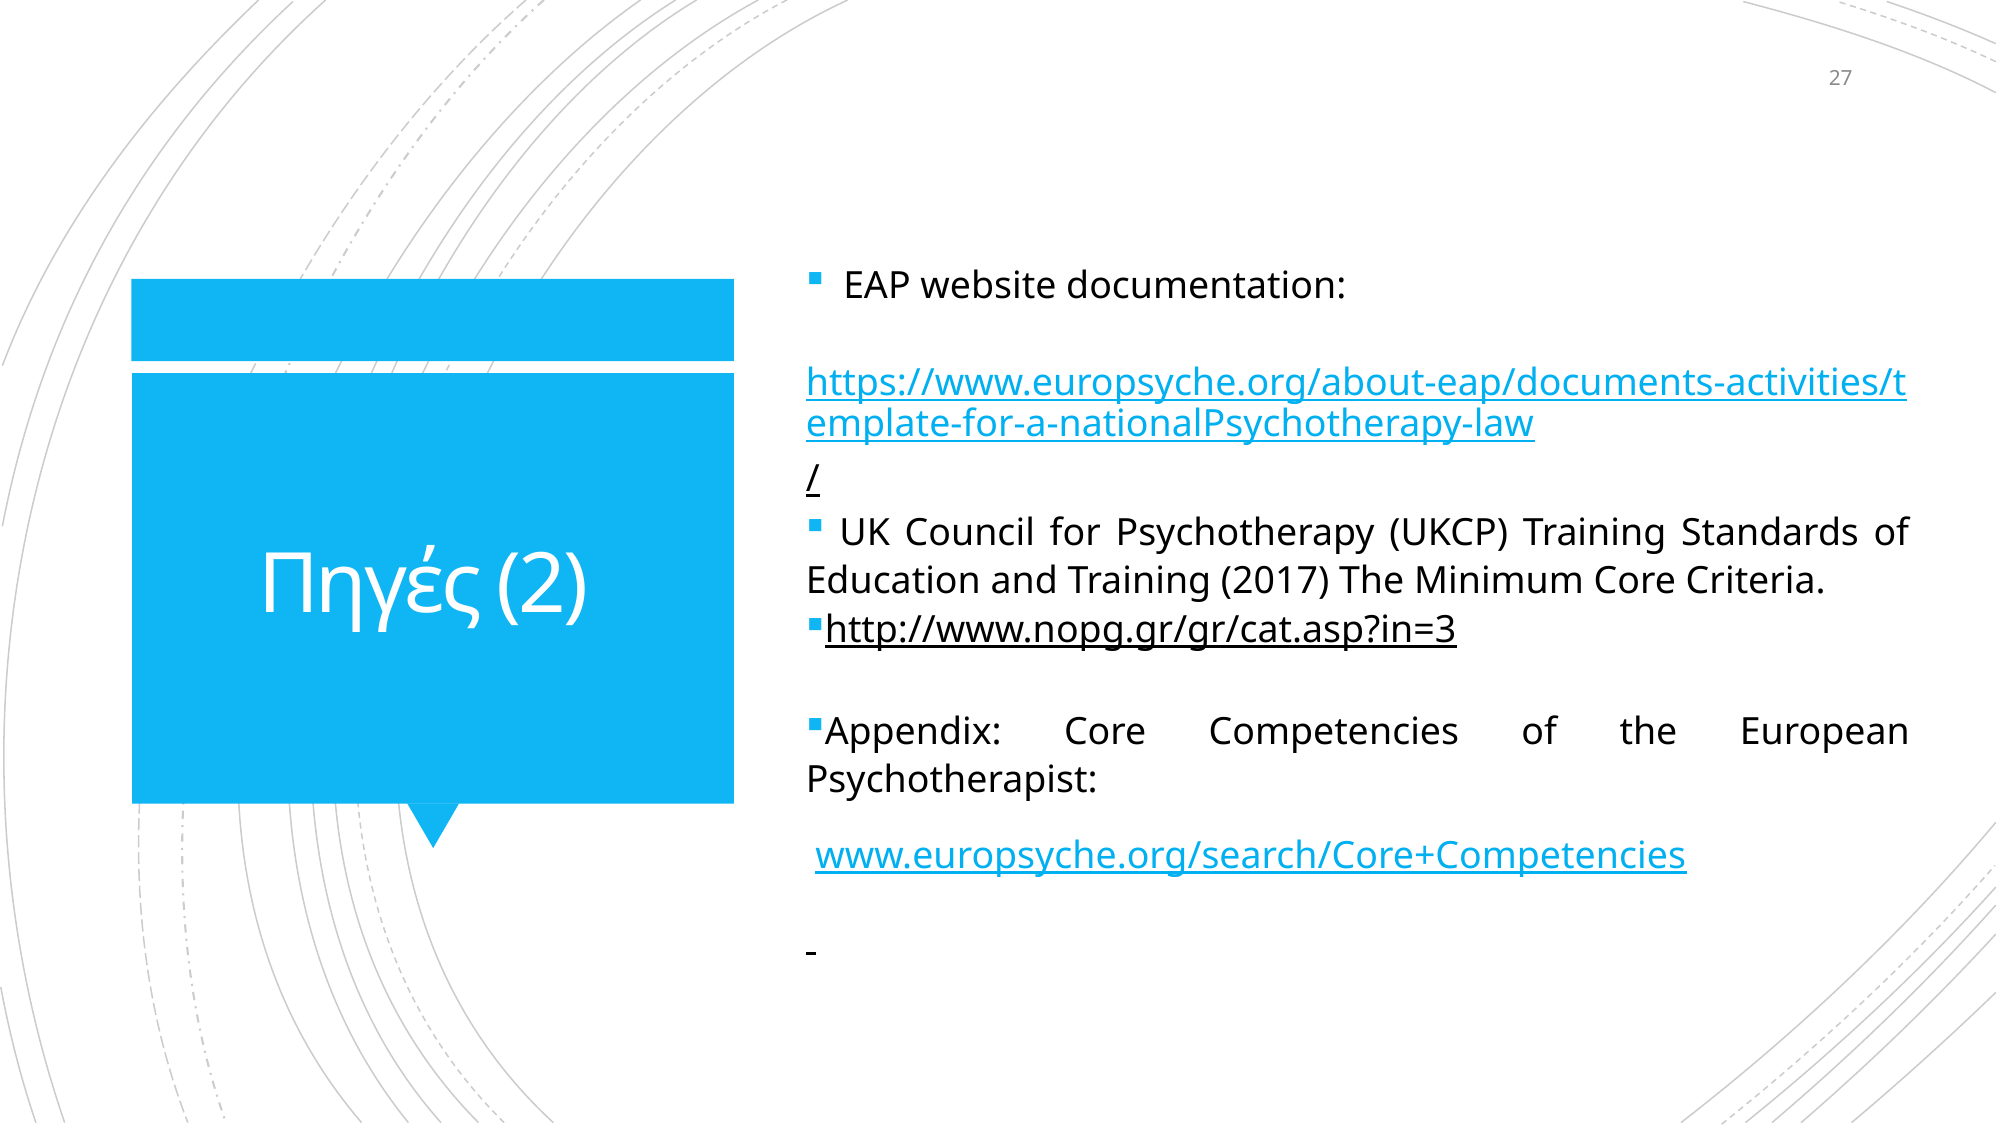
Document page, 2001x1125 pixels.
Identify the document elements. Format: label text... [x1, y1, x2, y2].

title Πηγές (2) [145, 385, 720, 789]
list EAP website documentation: https://www.europsyche.org/about-eap/documents-activities/template-for-a-nationalPsychotherapy-law/ UK Council for Psychotherapy (UKCP) Training Standards of Education and Training (2017) The Minimum Core Criteria. http://www.nopg.gr/gr/cat.asp?in=3 Appendix: Core Competencies of the European Psychotherapist: www.europsyche.org/search/Core+Competencies [790, 156, 1926, 1018]
slide_number 27 [1717, 52, 1868, 105]
